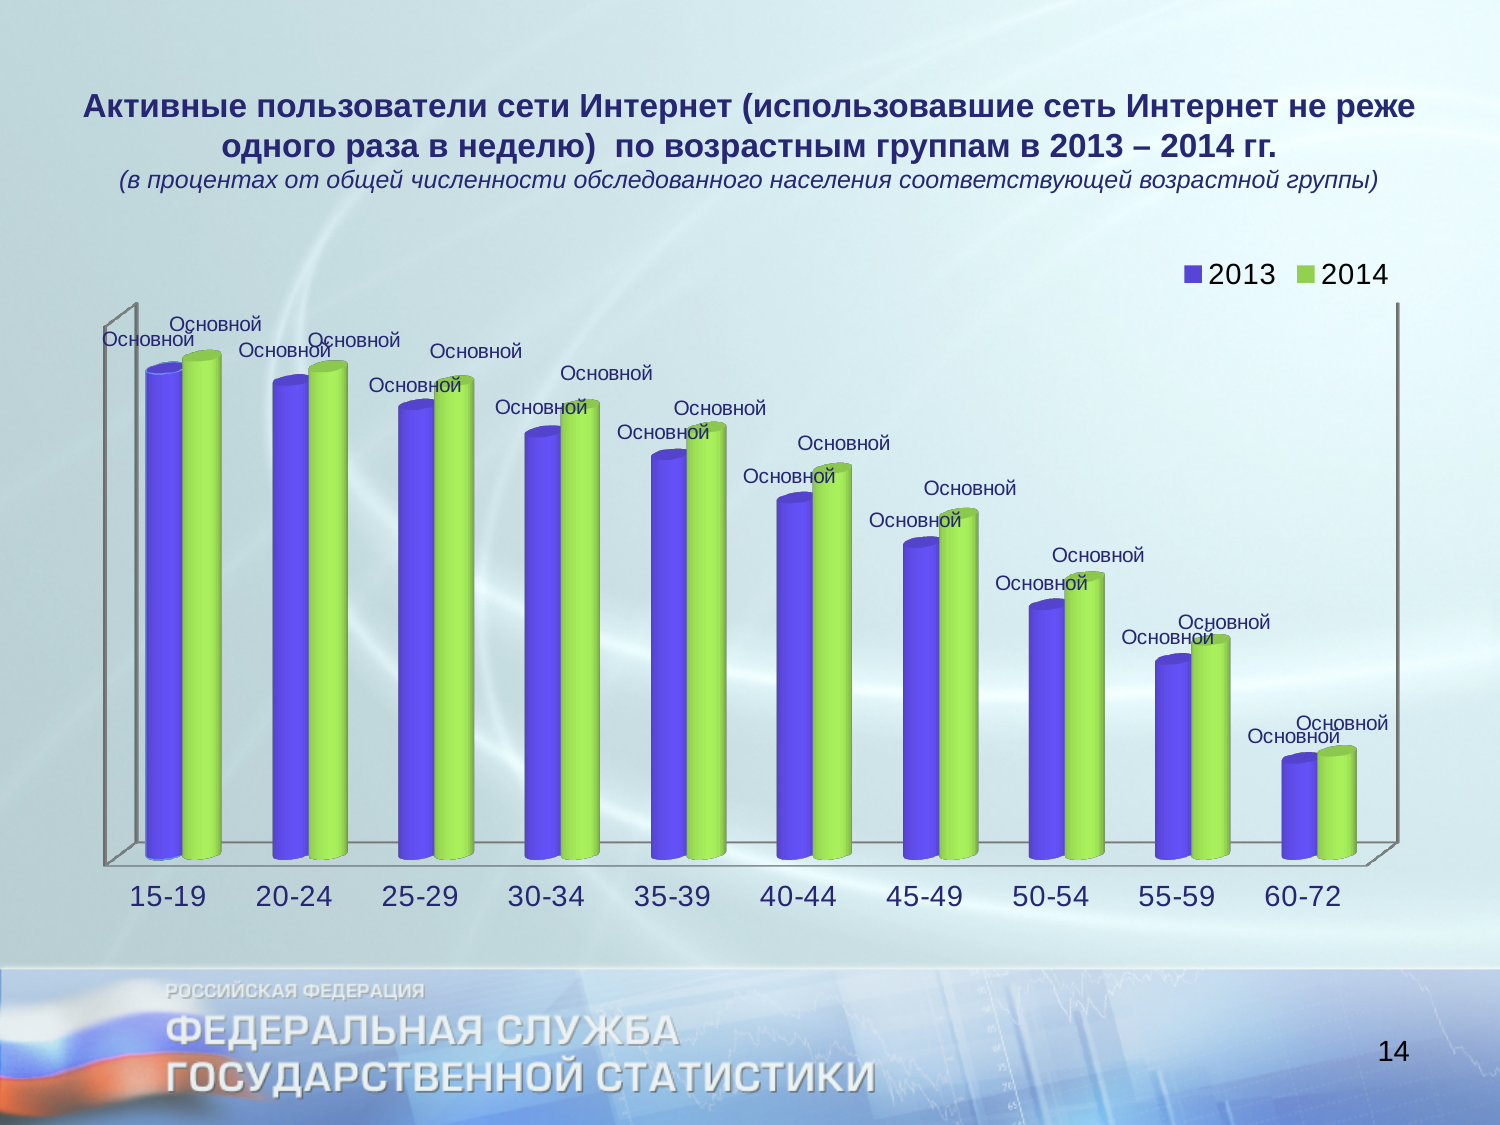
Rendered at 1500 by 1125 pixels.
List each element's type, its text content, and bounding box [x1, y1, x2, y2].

text_box [100, 937, 1359, 1093]
title Активные пользователи сети Интернет (использовавшие сеть Интернет не реже одного раза в неделю) по возрастным группам в 2013 – 2014 гг. (в процентах от общей численности обследованного населения соответствующей возрастной группы) [29, 45, 1471, 233]
picture [0, 0, 1500, 1125]
slide_number 14 [1074, 1024, 1425, 1103]
chart [76, 231, 1427, 929]
